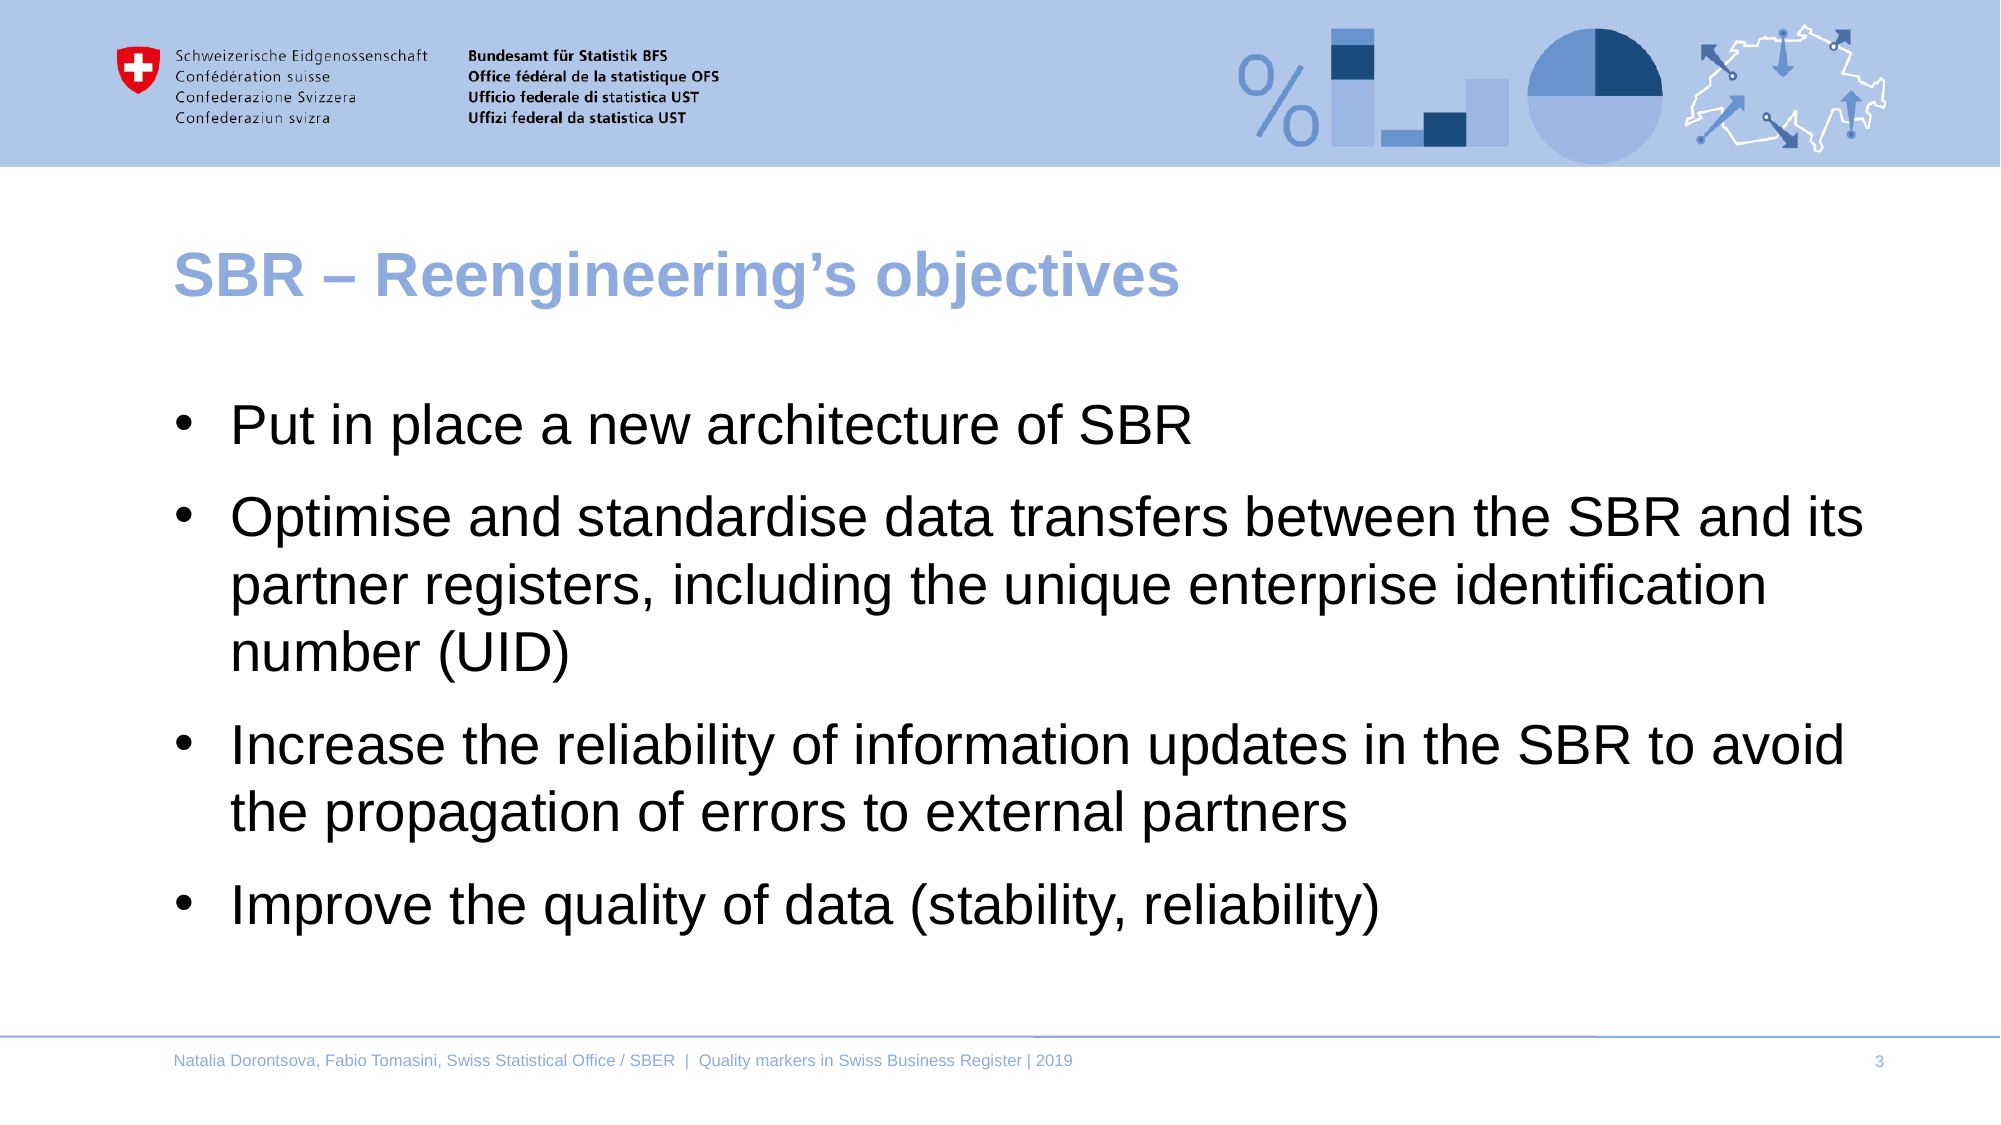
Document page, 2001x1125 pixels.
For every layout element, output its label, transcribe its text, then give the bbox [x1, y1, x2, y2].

picture [0, 0, 2001, 167]
list Put in place a new architecture of SBR Optimise and standardise data transfers between the SBR and its partner registers, including the unique enterprise identification number (UID) Increase the reliability of information updates in the SBR to avoid the propagation of errors to external partners Improve the quality of data (stability, reliability) [174, 387, 1885, 941]
title SBR – Reengineering’s objectives [173, 233, 1885, 310]
slide_number 3 [1739, 1050, 1885, 1089]
footer Natalia Dorontsova, Fabio Tomasini, Swiss Statistical Office / SBER | Quality markers in Swiss Business Register | 2019 [173, 1050, 1709, 1089]
